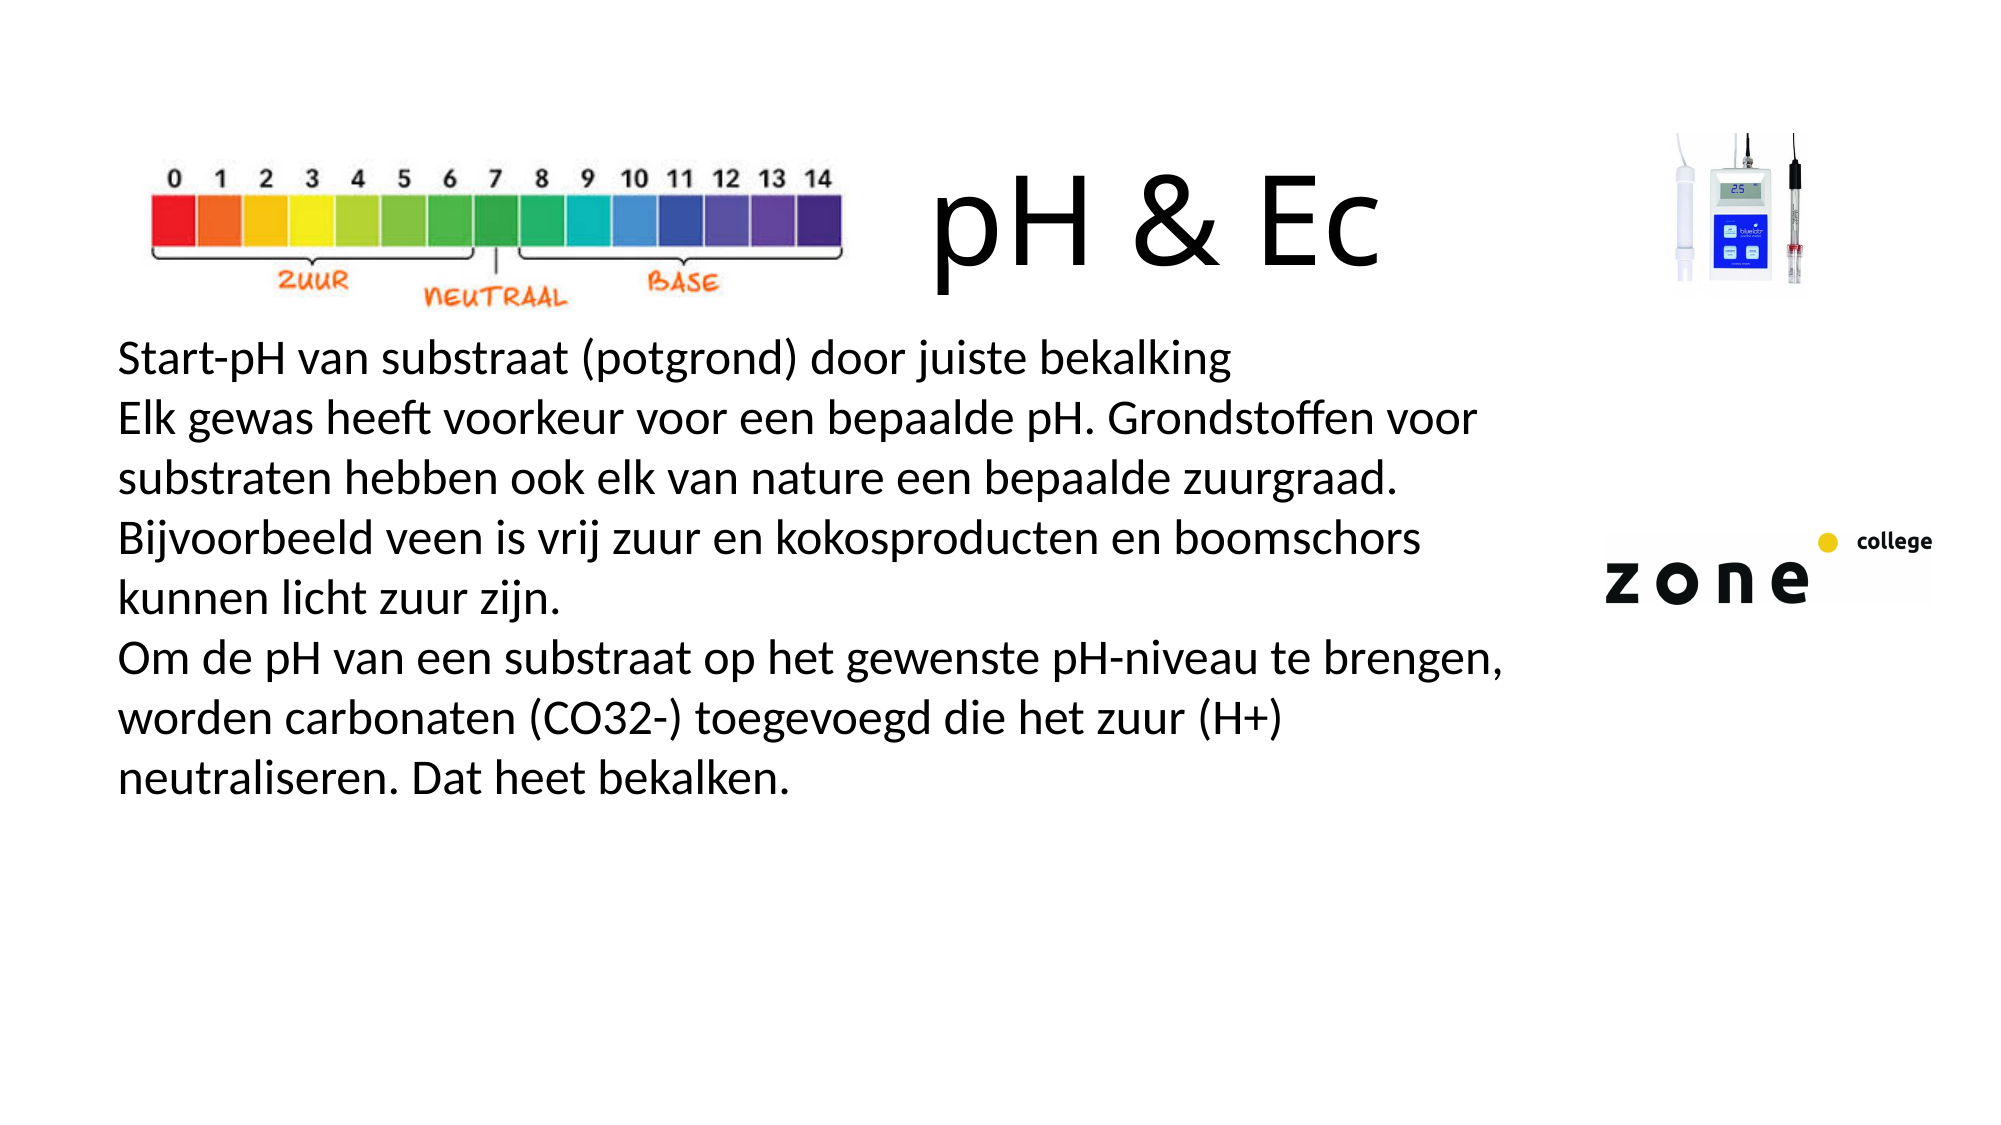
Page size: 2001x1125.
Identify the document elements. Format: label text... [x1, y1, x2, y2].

text_box pH & Ec [912, 133, 1399, 298]
picture [136, 147, 860, 318]
picture [1606, 531, 1932, 605]
picture [1654, 133, 1821, 299]
text_box Start-pH van substraat (potgrond) door juiste bekalking Elk gewas heeft voorkeur voor een bepaalde pH. Grondstoffen voor substraten hebben ook elk van nature een bepaalde zuurgraad. Bijvoorbeeld veen is vrij zuur en kokosproducten en boomschors kunnen licht zuur zijn. Om de pH van een substraat op het gewenste pH-niveau te brengen, worden carbonaten (CO32-) toegevoegd die het zuur (H+) neutraliseren. Dat heet bekalken. [102, 317, 1551, 813]
